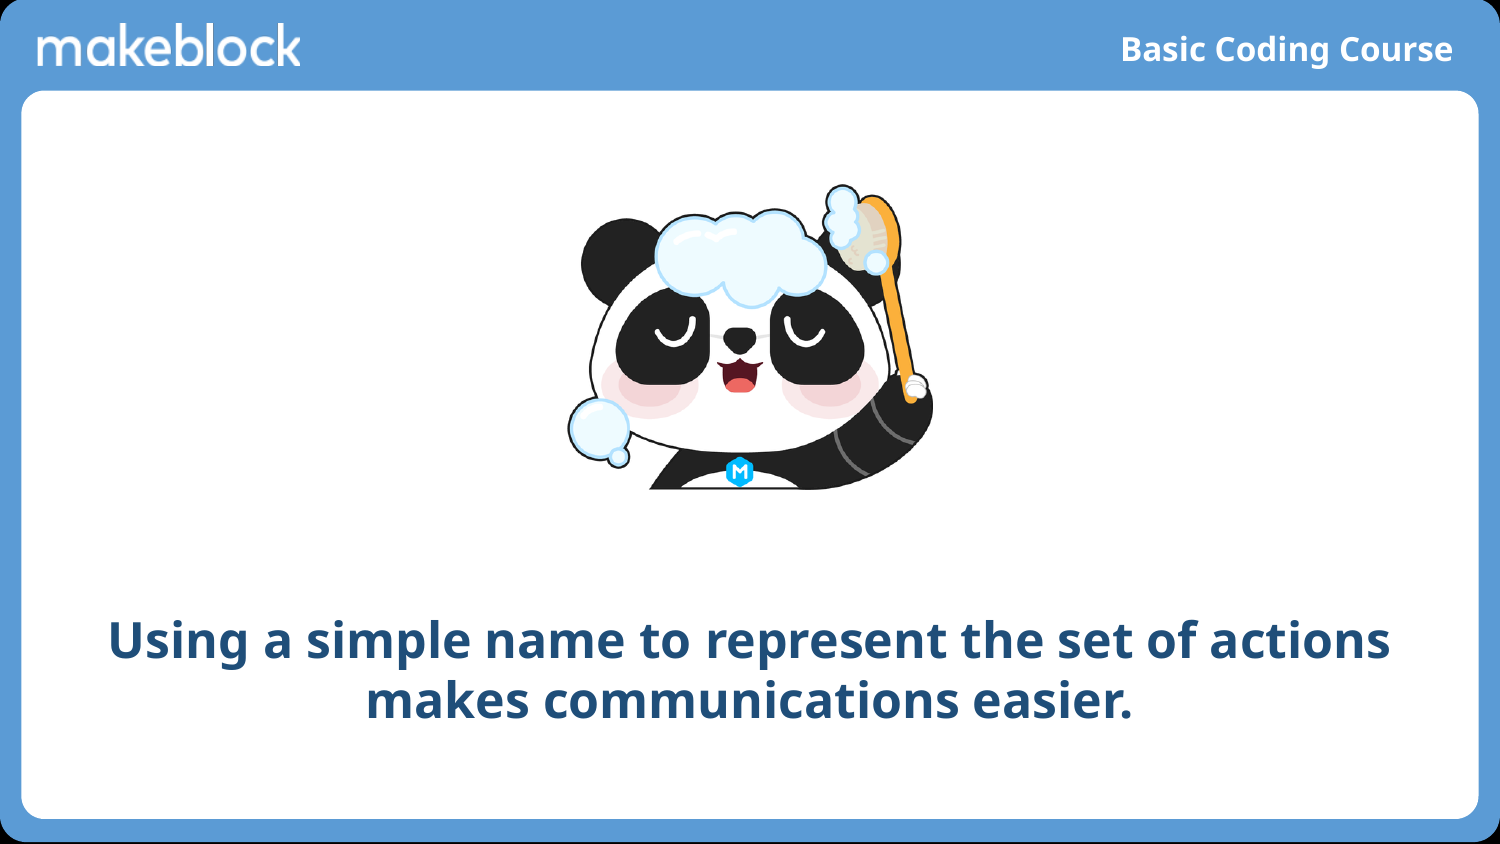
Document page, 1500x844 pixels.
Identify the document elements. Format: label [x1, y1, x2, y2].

text_box [0, 0, 1500, 843]
picture [566, 184, 933, 490]
